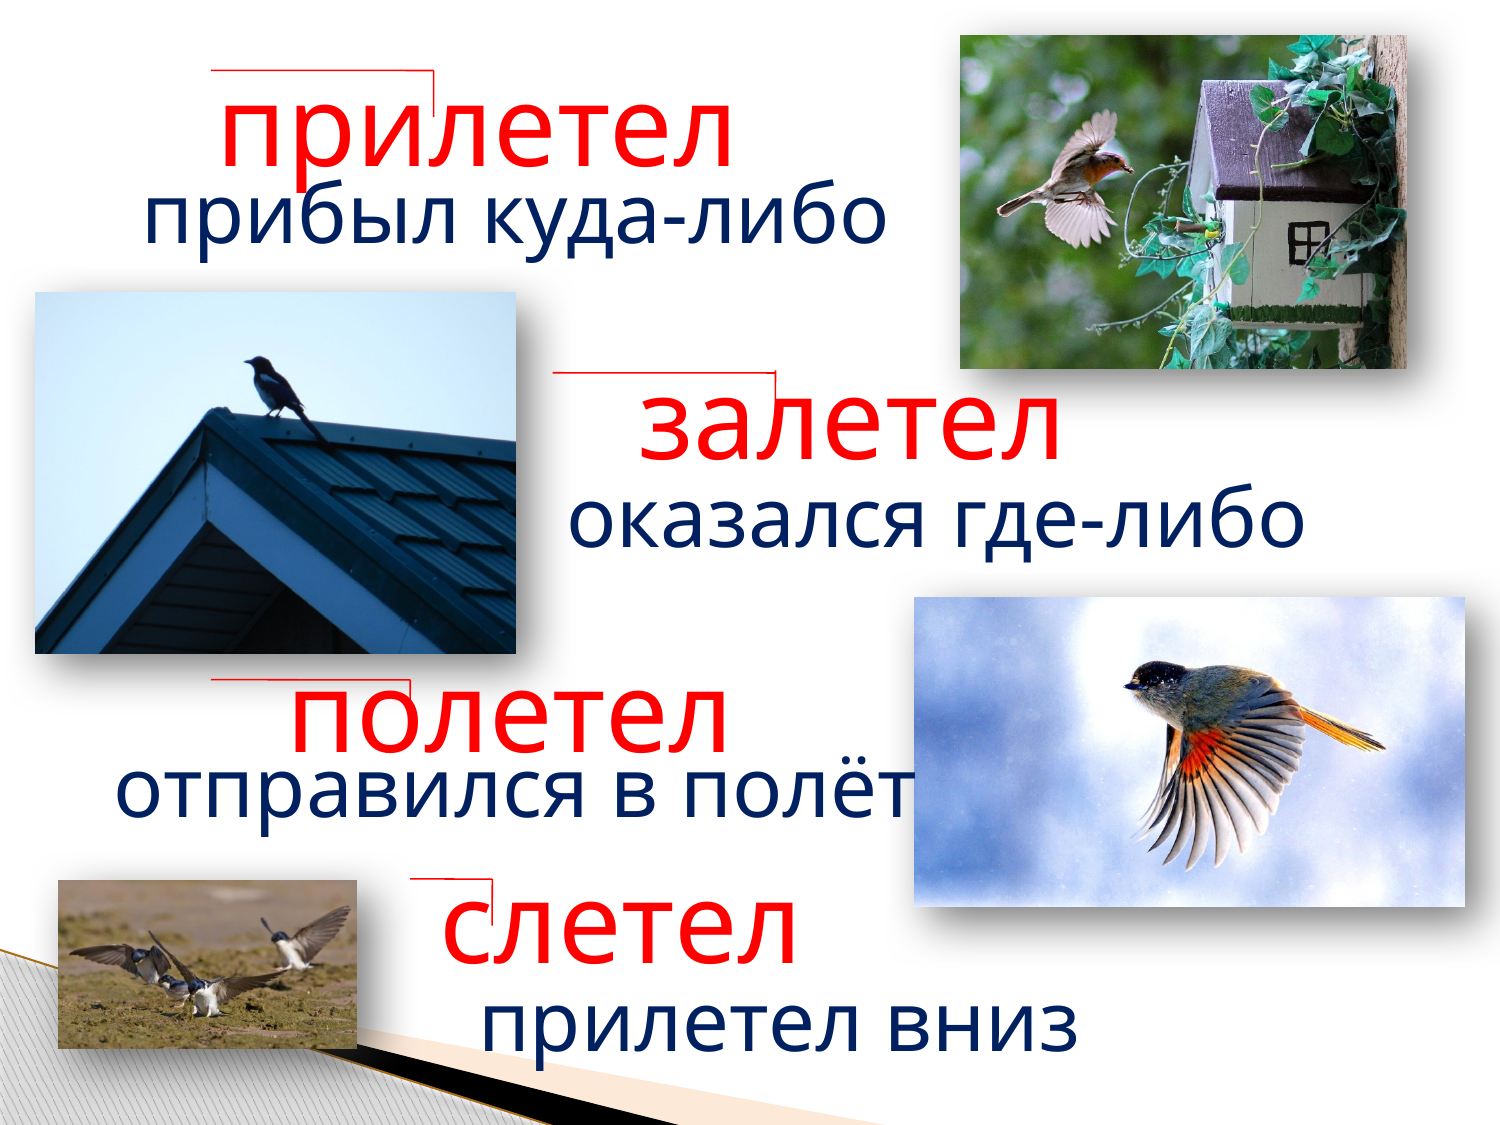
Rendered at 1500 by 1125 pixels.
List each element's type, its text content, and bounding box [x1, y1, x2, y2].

text_box прилетел [140, 46, 844, 152]
picture [58, 880, 358, 1049]
picture [913, 597, 1465, 908]
picture [960, 34, 1407, 369]
picture [34, 292, 516, 654]
text_box оказался где-либо [521, 457, 1360, 572]
text_box залетел [521, 339, 1219, 457]
text_box прилетел вниз [445, 960, 1114, 1076]
text_box прибыл куда-либо [93, 152, 938, 268]
text_box полетел [234, 632, 786, 726]
text_box отправился в полёт [0, 726, 907, 842]
text_box слетел [374, 843, 868, 994]
